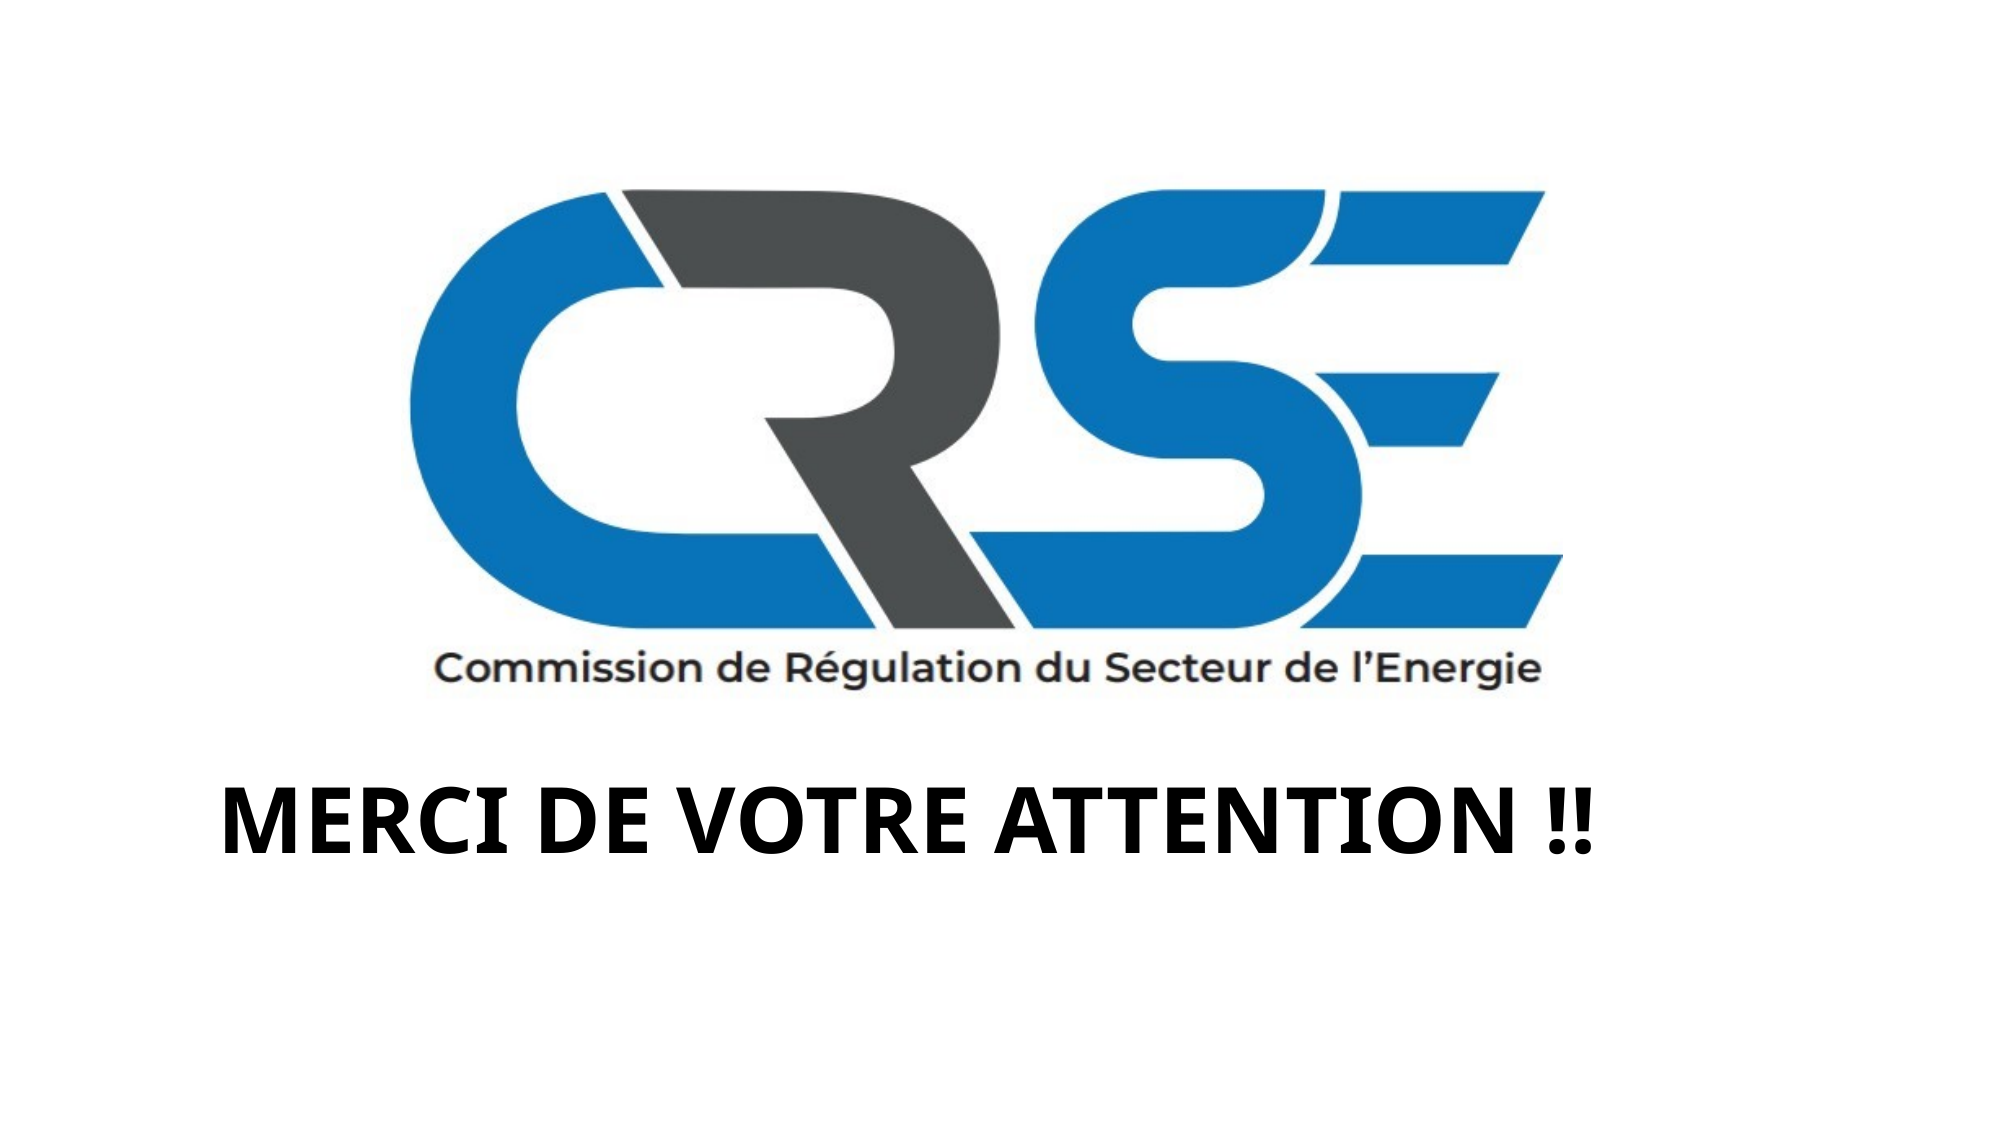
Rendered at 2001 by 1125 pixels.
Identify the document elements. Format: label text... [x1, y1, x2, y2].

text_box MERCI DE VOTRE ATTENTION !! [202, 739, 1826, 909]
picture [401, 157, 1563, 710]
